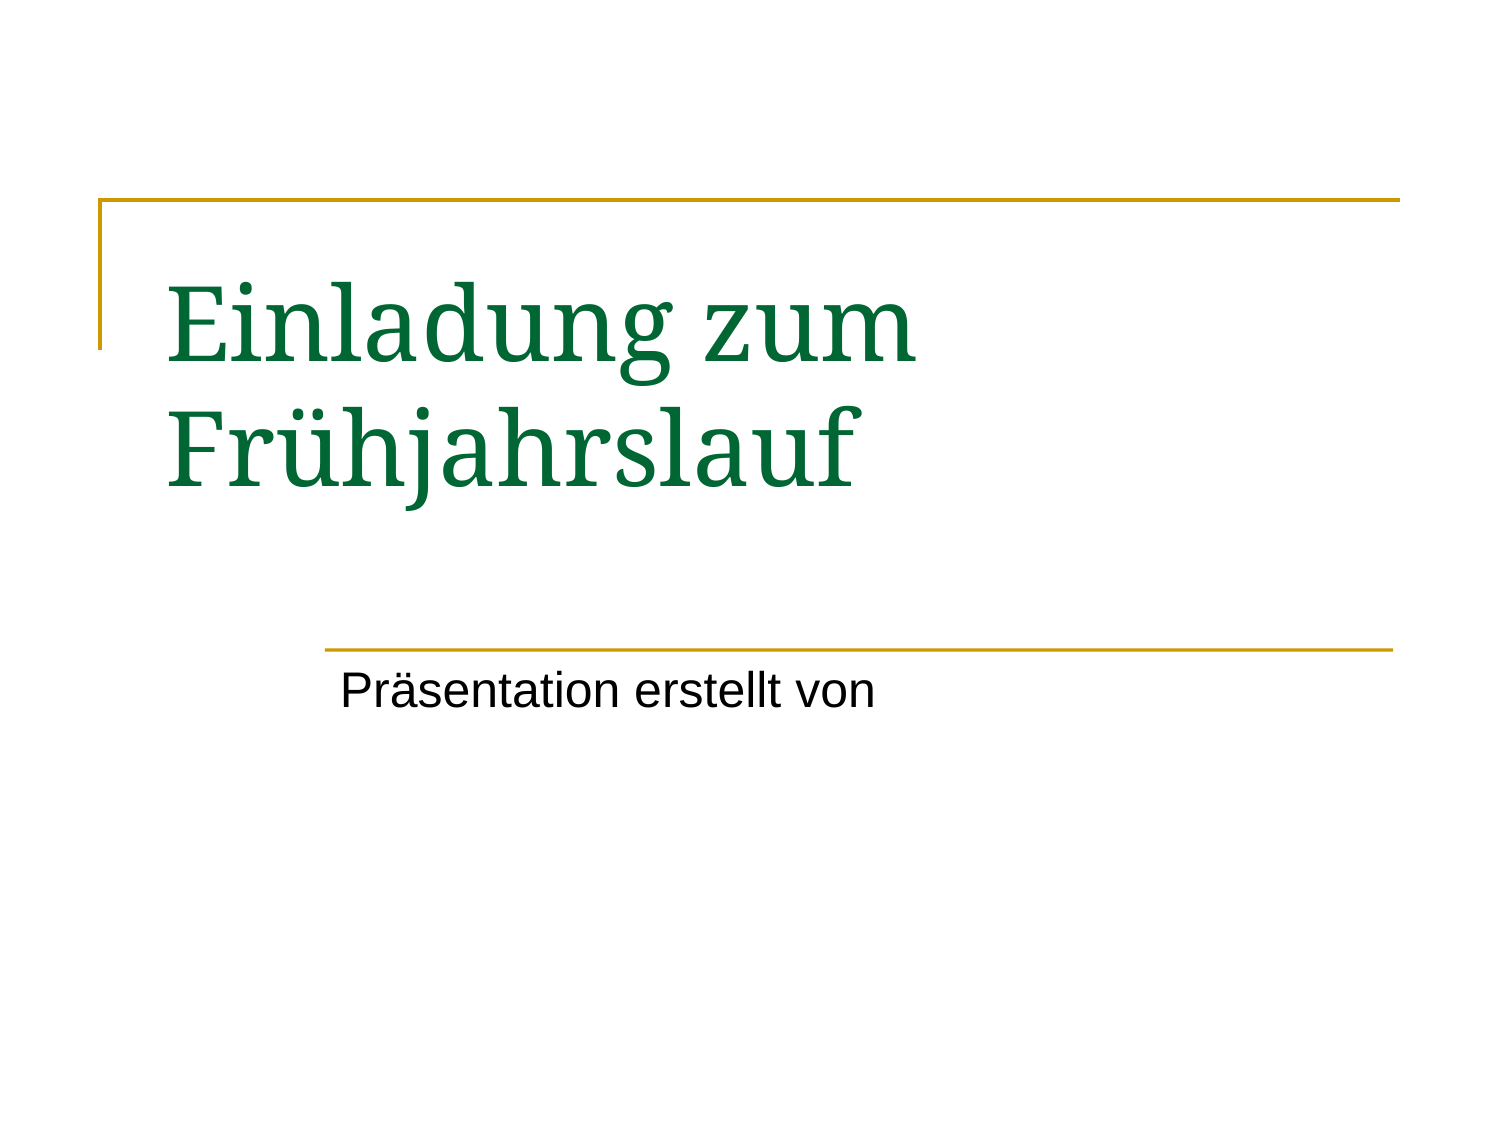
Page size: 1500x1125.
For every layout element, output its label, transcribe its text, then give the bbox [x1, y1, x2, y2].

title Einladung zum Frühjahrslauf [149, 249, 1401, 538]
subtitle Präsentation erstellt von [324, 649, 1401, 938]
